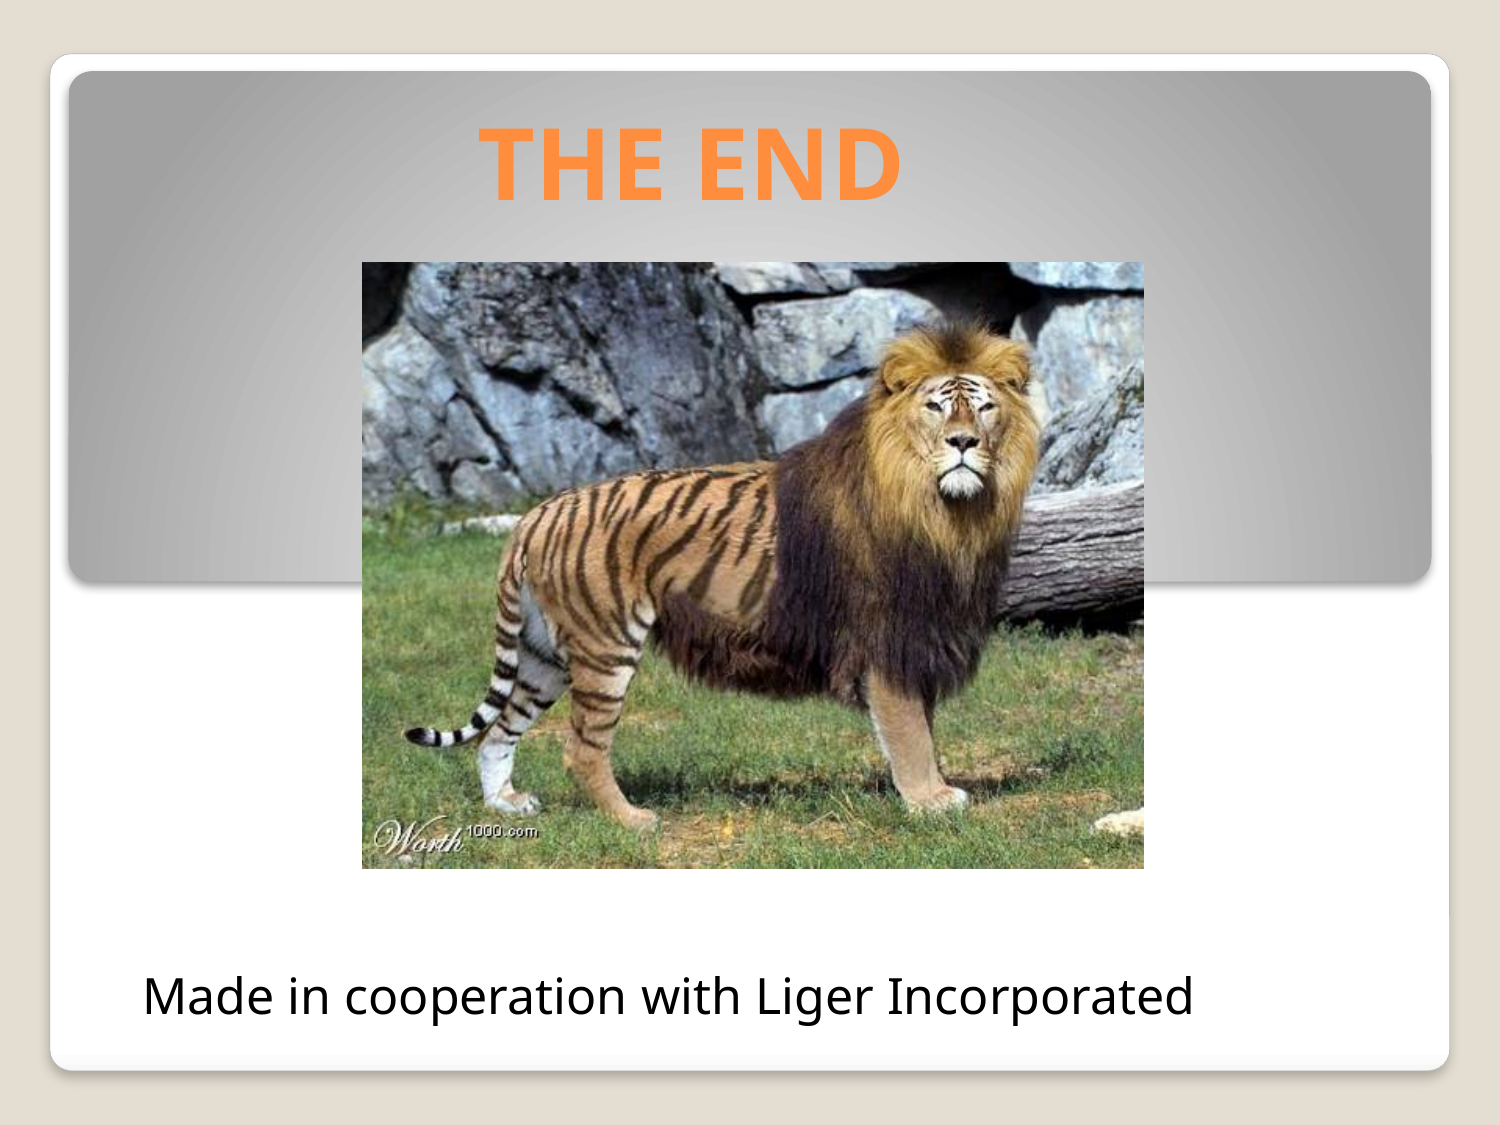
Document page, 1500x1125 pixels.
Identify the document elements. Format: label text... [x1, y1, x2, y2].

picture [362, 262, 1144, 869]
list Made in cooperation with Liger Incorporated [112, 949, 1438, 1038]
title THE END [462, 62, 1218, 228]
